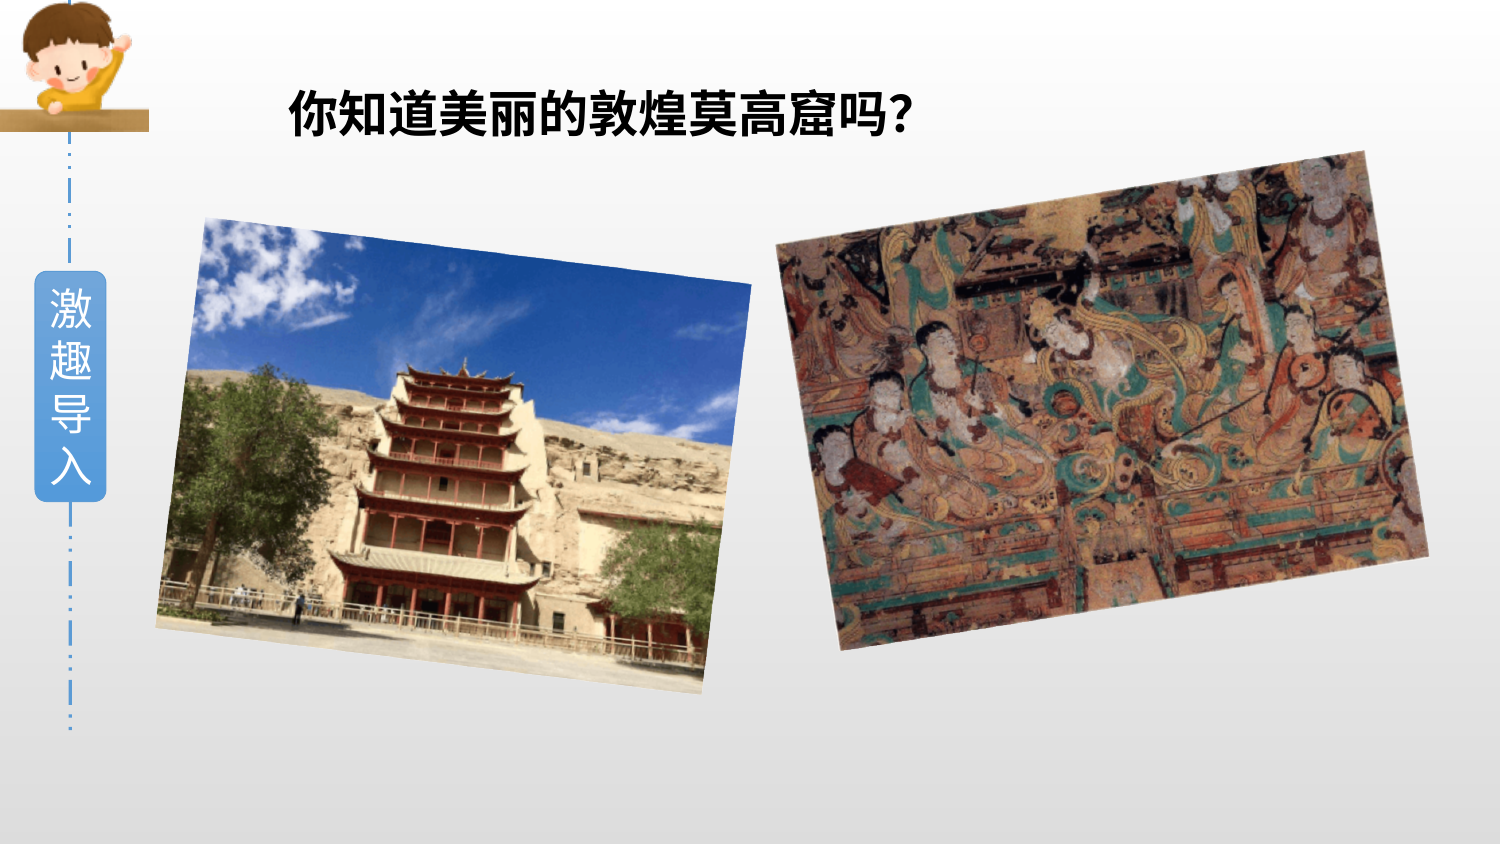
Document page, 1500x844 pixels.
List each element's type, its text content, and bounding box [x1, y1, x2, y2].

picture [156, 218, 751, 694]
text_box 你知道美丽的敦煌莫高窟吗？ [177, 29, 1112, 149]
text_box 激趣导入 [34, 270, 107, 503]
picture [0, 0, 149, 132]
picture [776, 151, 1429, 650]
